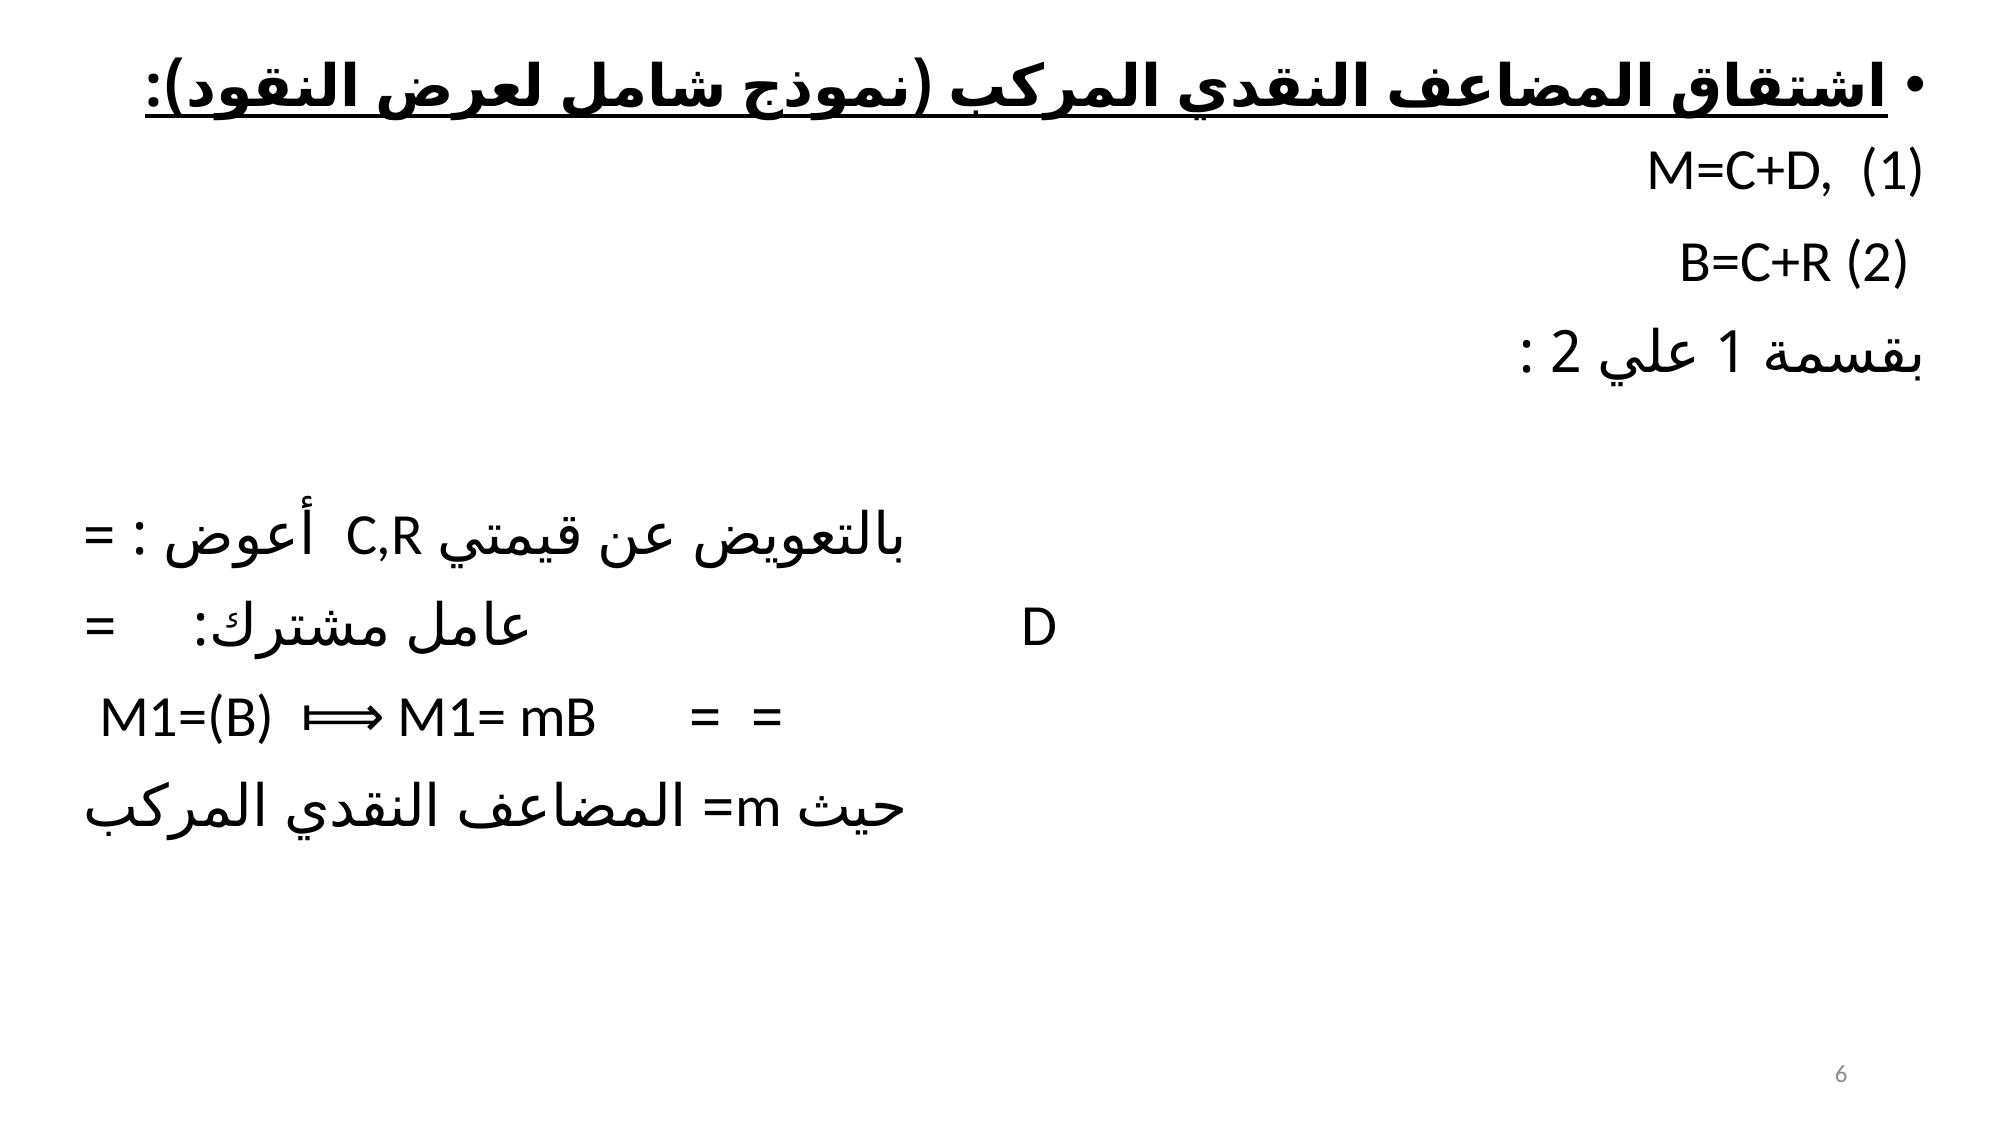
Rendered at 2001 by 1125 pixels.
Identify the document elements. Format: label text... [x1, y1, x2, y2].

slide_number 6 [1412, 1042, 1863, 1103]
